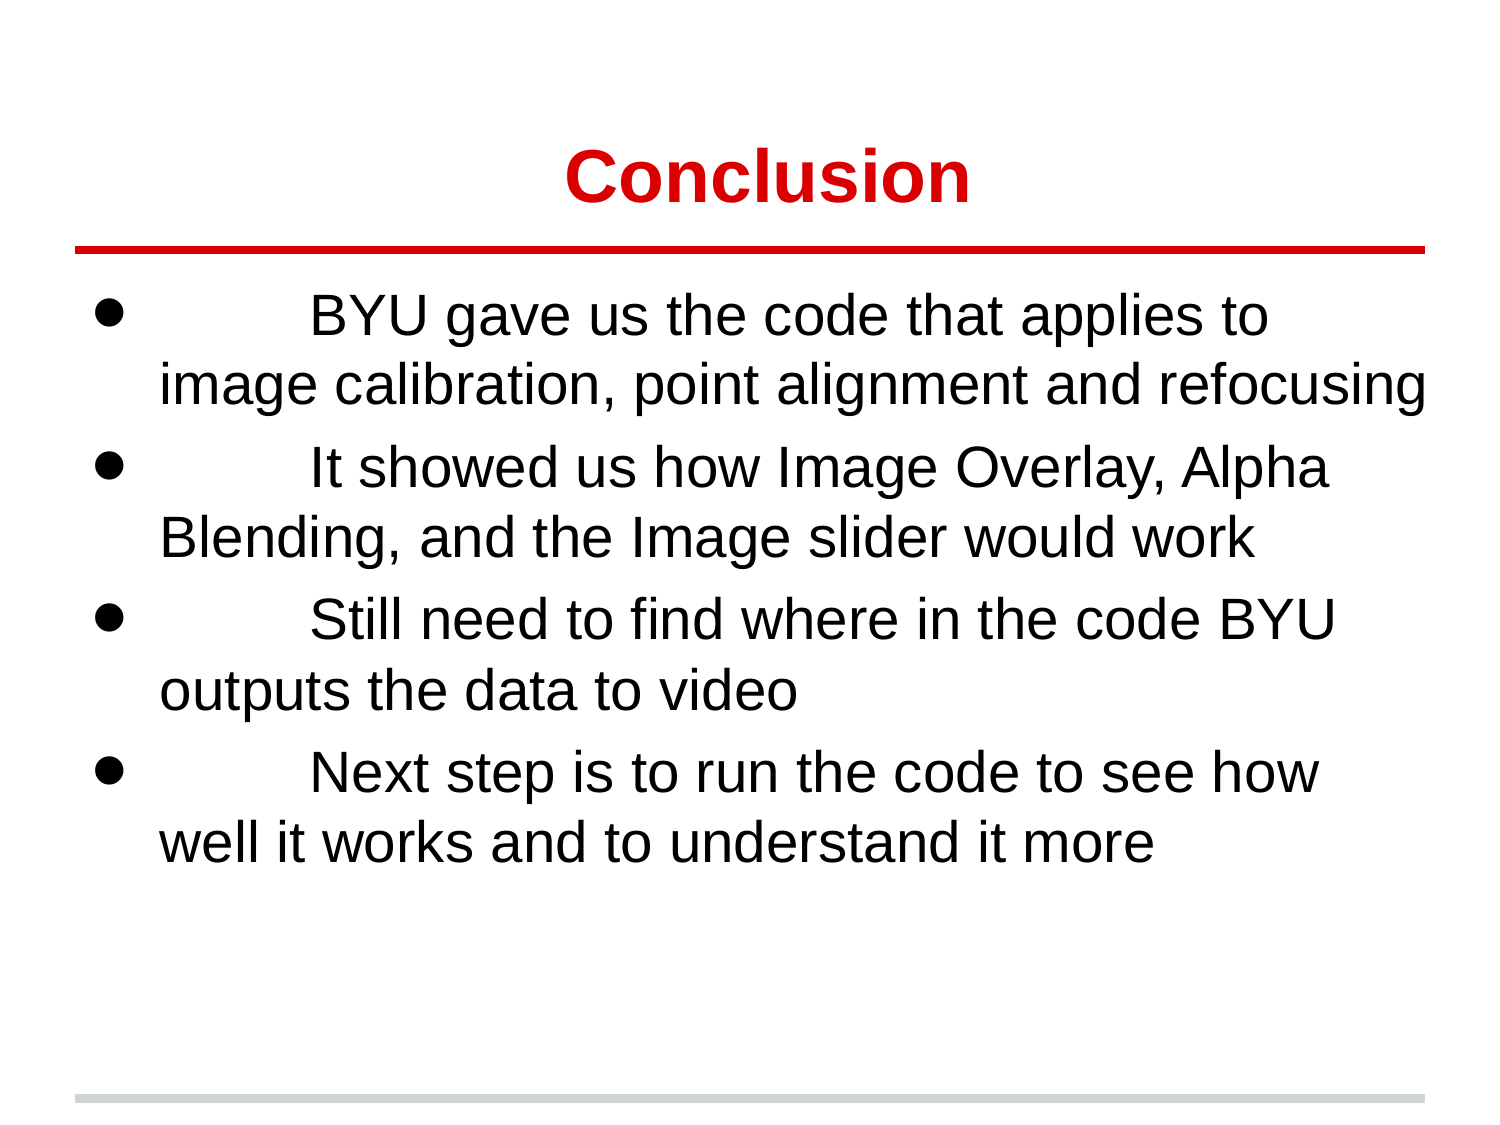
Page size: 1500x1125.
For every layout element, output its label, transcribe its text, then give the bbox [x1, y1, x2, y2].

list BYU gave us the code that applies to image calibration, point alignment and refocusing It showed us how Image Overlay, Alpha Blending, and the Image slider would work Still need to find where in the code BYU outputs the data to video Next step is to run the code to see how well it works and to understand it more [69, 261, 1448, 1077]
title Conclusion [75, 45, 1425, 233]
